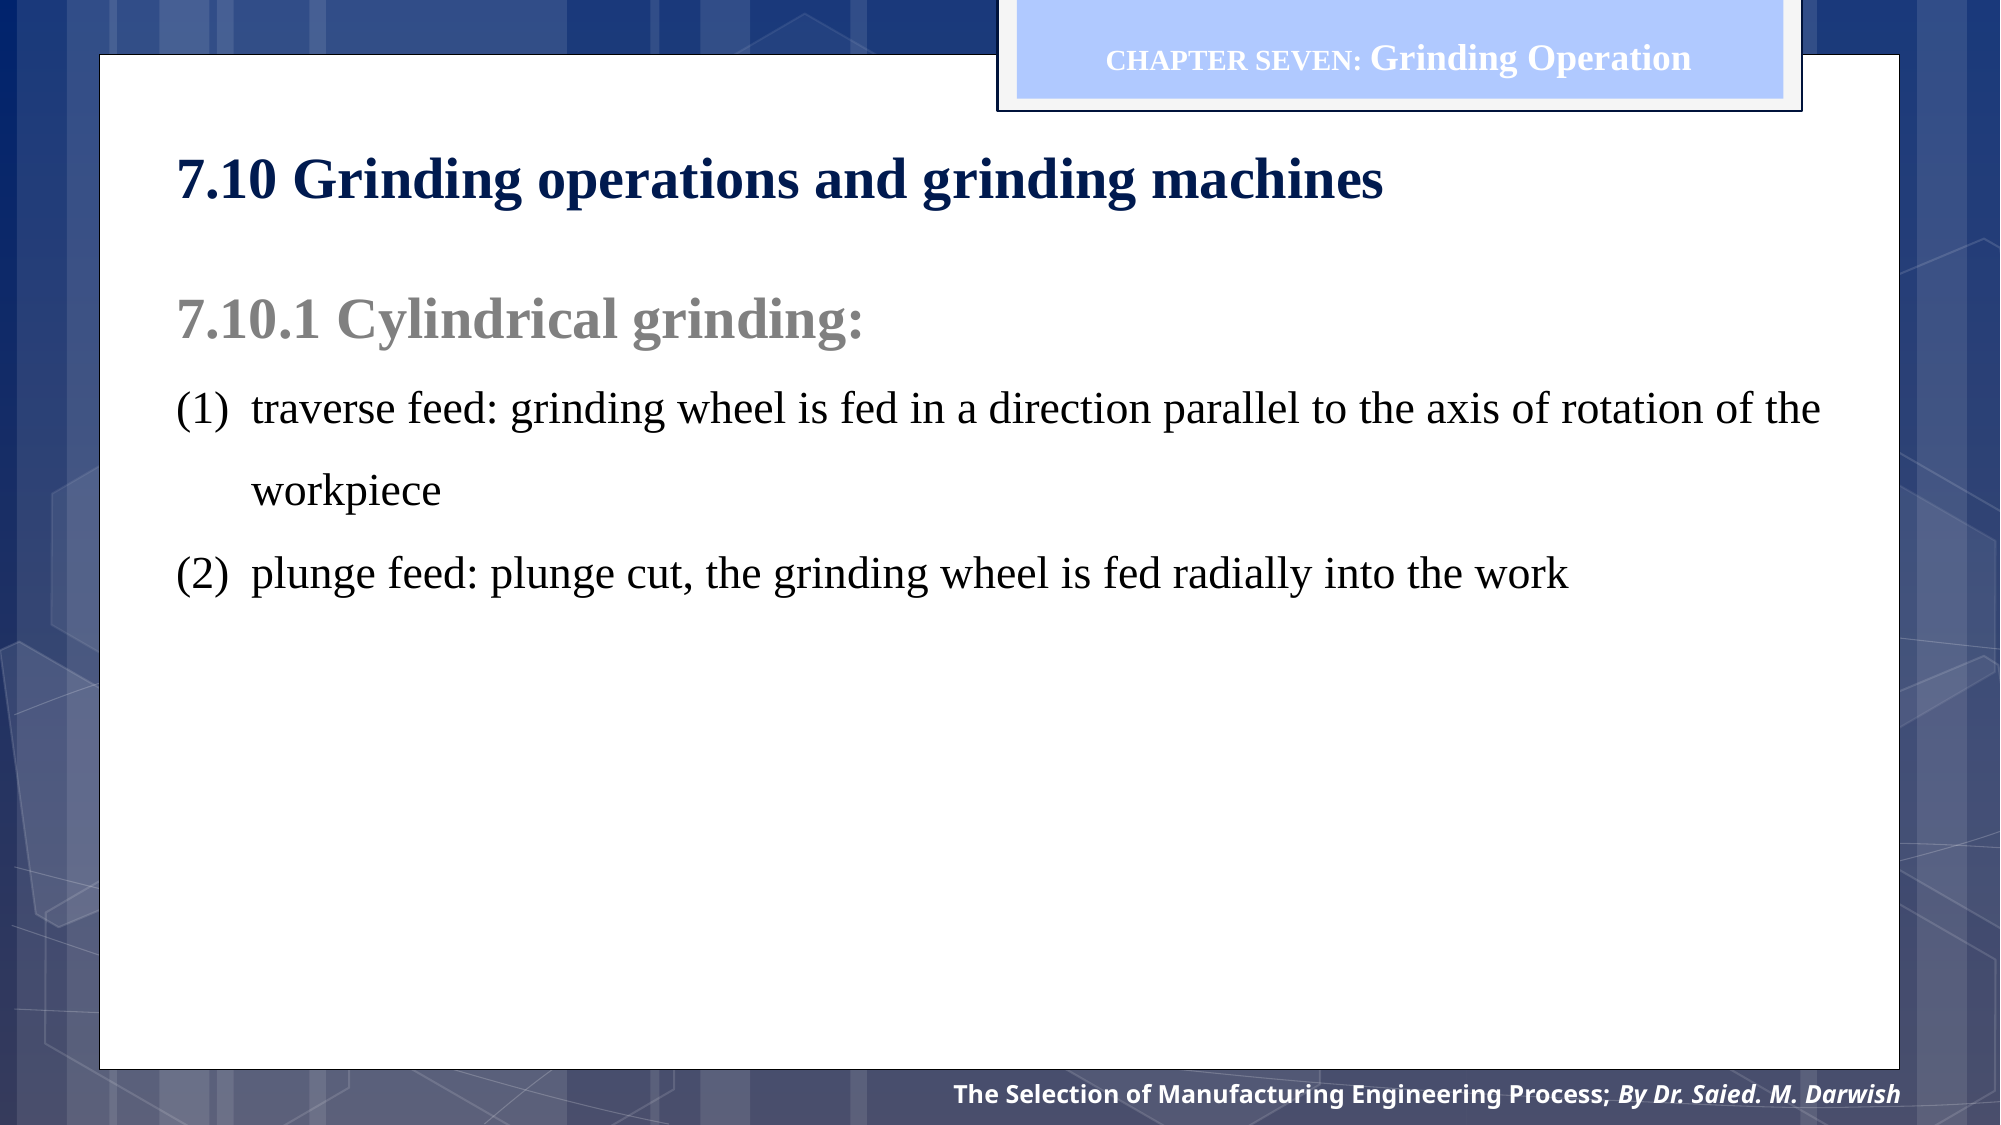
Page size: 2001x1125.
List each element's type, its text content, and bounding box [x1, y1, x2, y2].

text_box CHAPTER SEVEN: Grinding Operation [940, 0, 1858, 86]
text_box 7.10 Grinding operations and grinding machines 7.10.1 Cylindrical grinding: traverse feed: grinding wheel is fed in a direction parallel to the axis of rotation of the workpiece plunge feed: plunge cut, the grinding wheel is fed radially into the work [161, 8, 1858, 1017]
